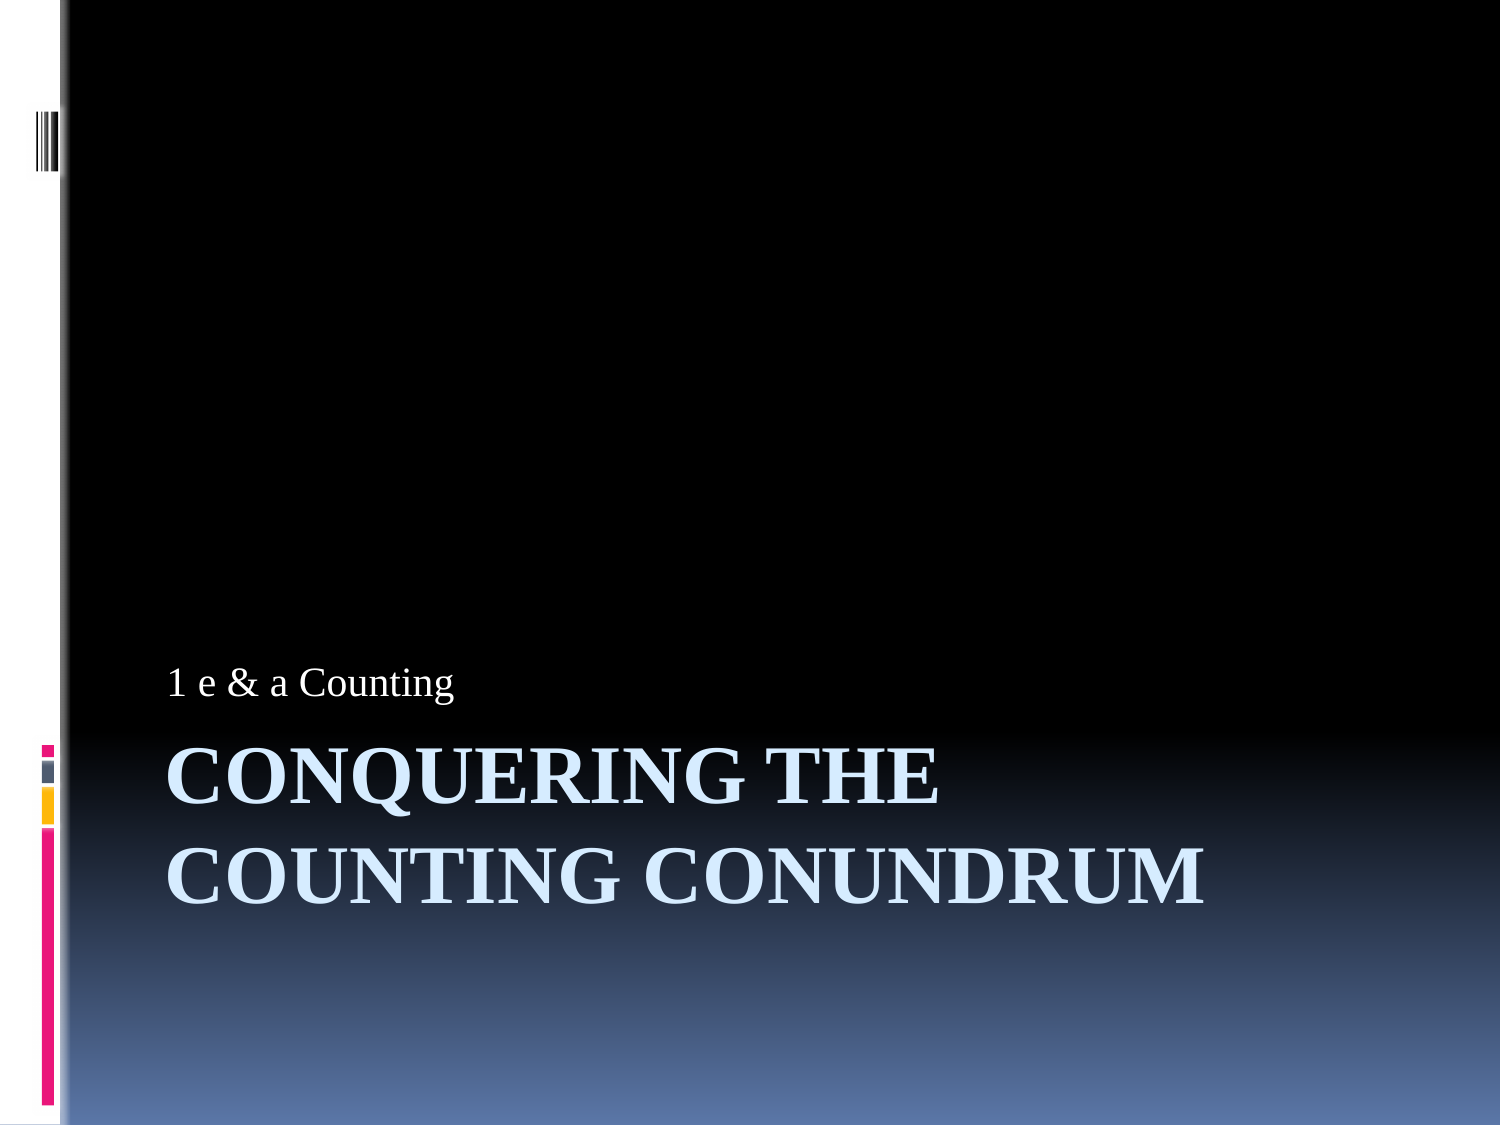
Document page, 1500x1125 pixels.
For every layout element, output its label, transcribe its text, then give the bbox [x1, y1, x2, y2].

title Conquering the Counting Conundrum [150, 713, 1425, 1037]
subtitle 1 e & a Counting [150, 464, 1425, 713]
